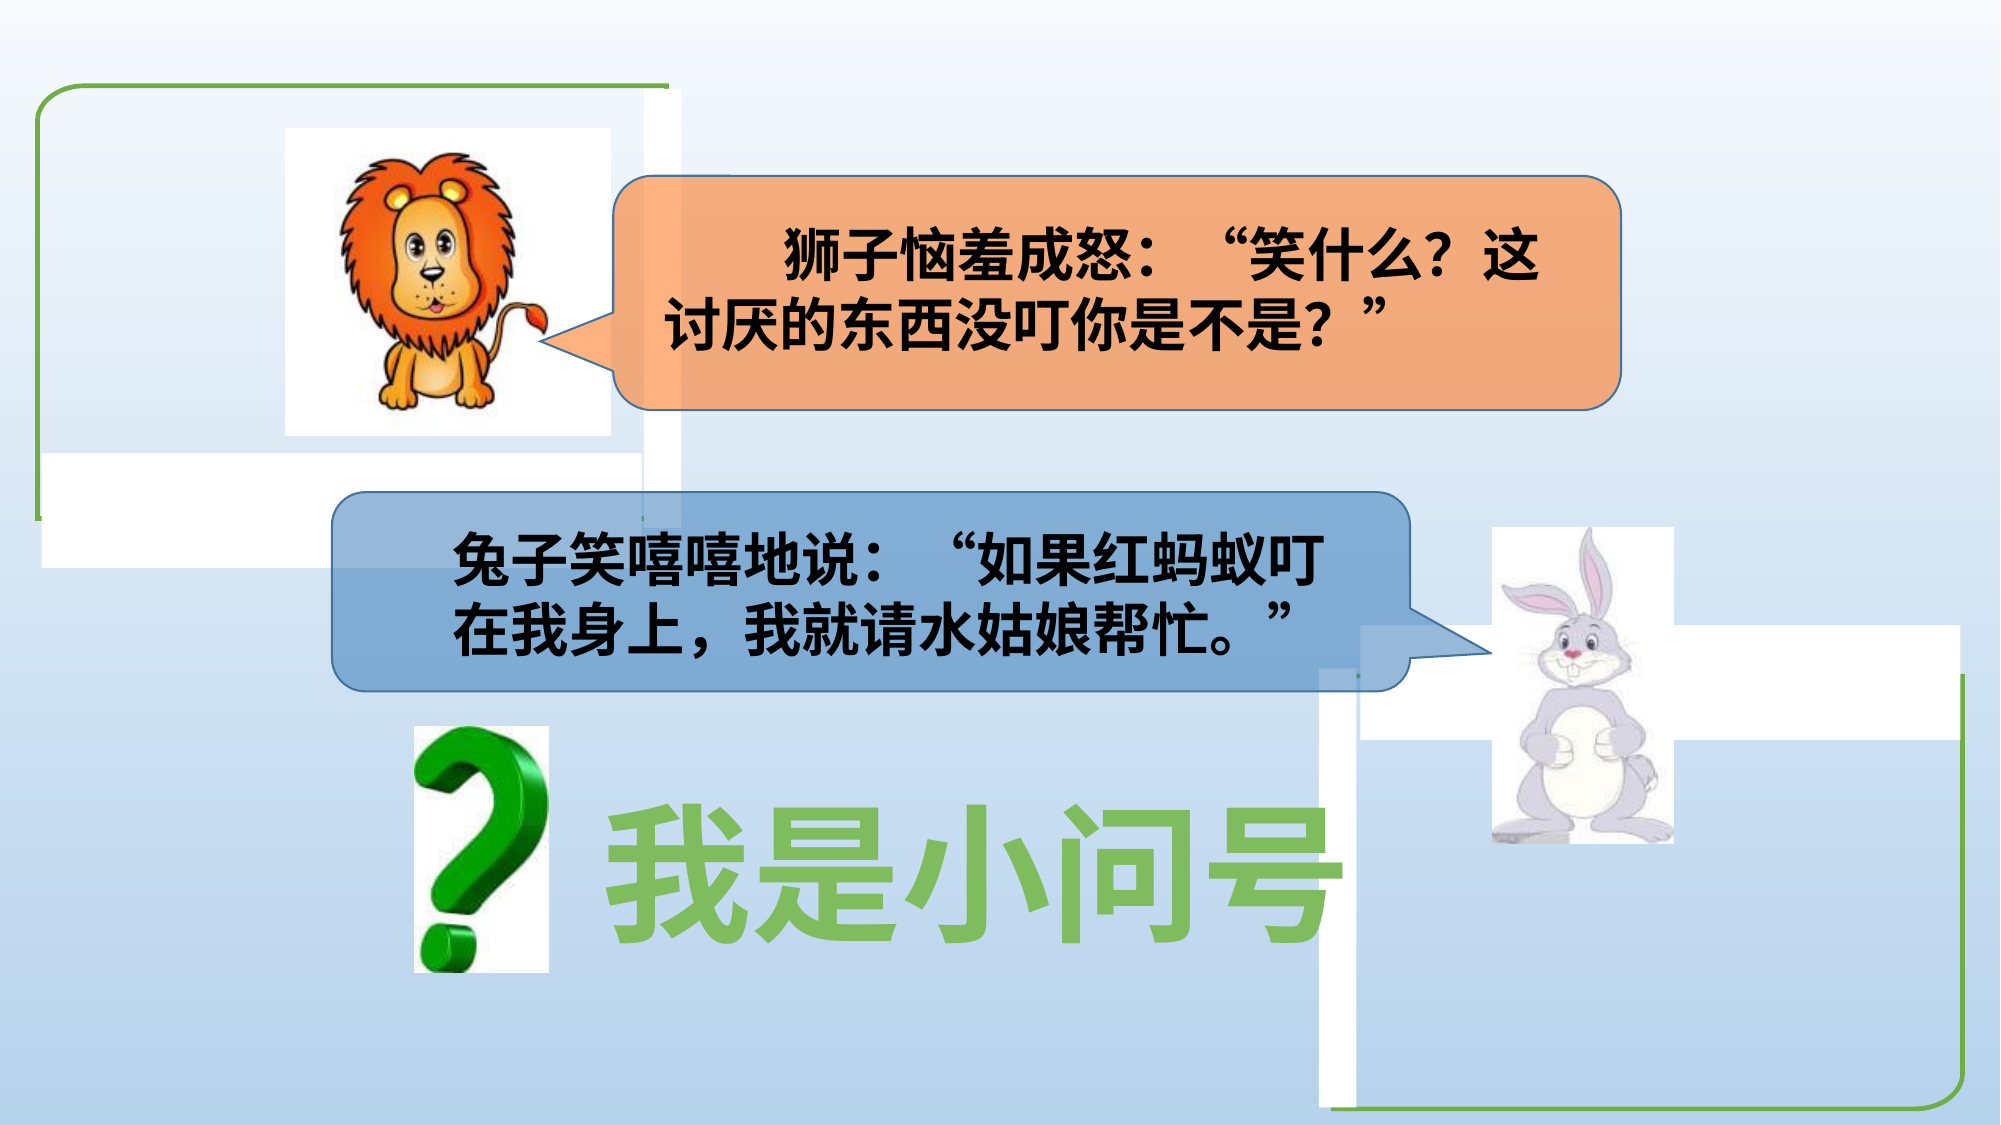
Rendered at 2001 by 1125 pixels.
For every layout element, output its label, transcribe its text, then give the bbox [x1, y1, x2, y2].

picture [414, 726, 549, 973]
text_box 兔子笑嘻嘻地说：“如果红蚂蚁叮在我身上，我就请水姑娘帮忙。” [437, 515, 1399, 671]
picture [1492, 527, 1674, 844]
text_box [330, 491, 1492, 693]
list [285, 128, 611, 436]
text_box [611, 174, 1623, 412]
text_box 我是小问号 [578, 773, 1375, 969]
text_box 狮子恼羞成怒：“笑什么？这讨厌的东西没叮你是不是？” [648, 210, 1586, 366]
